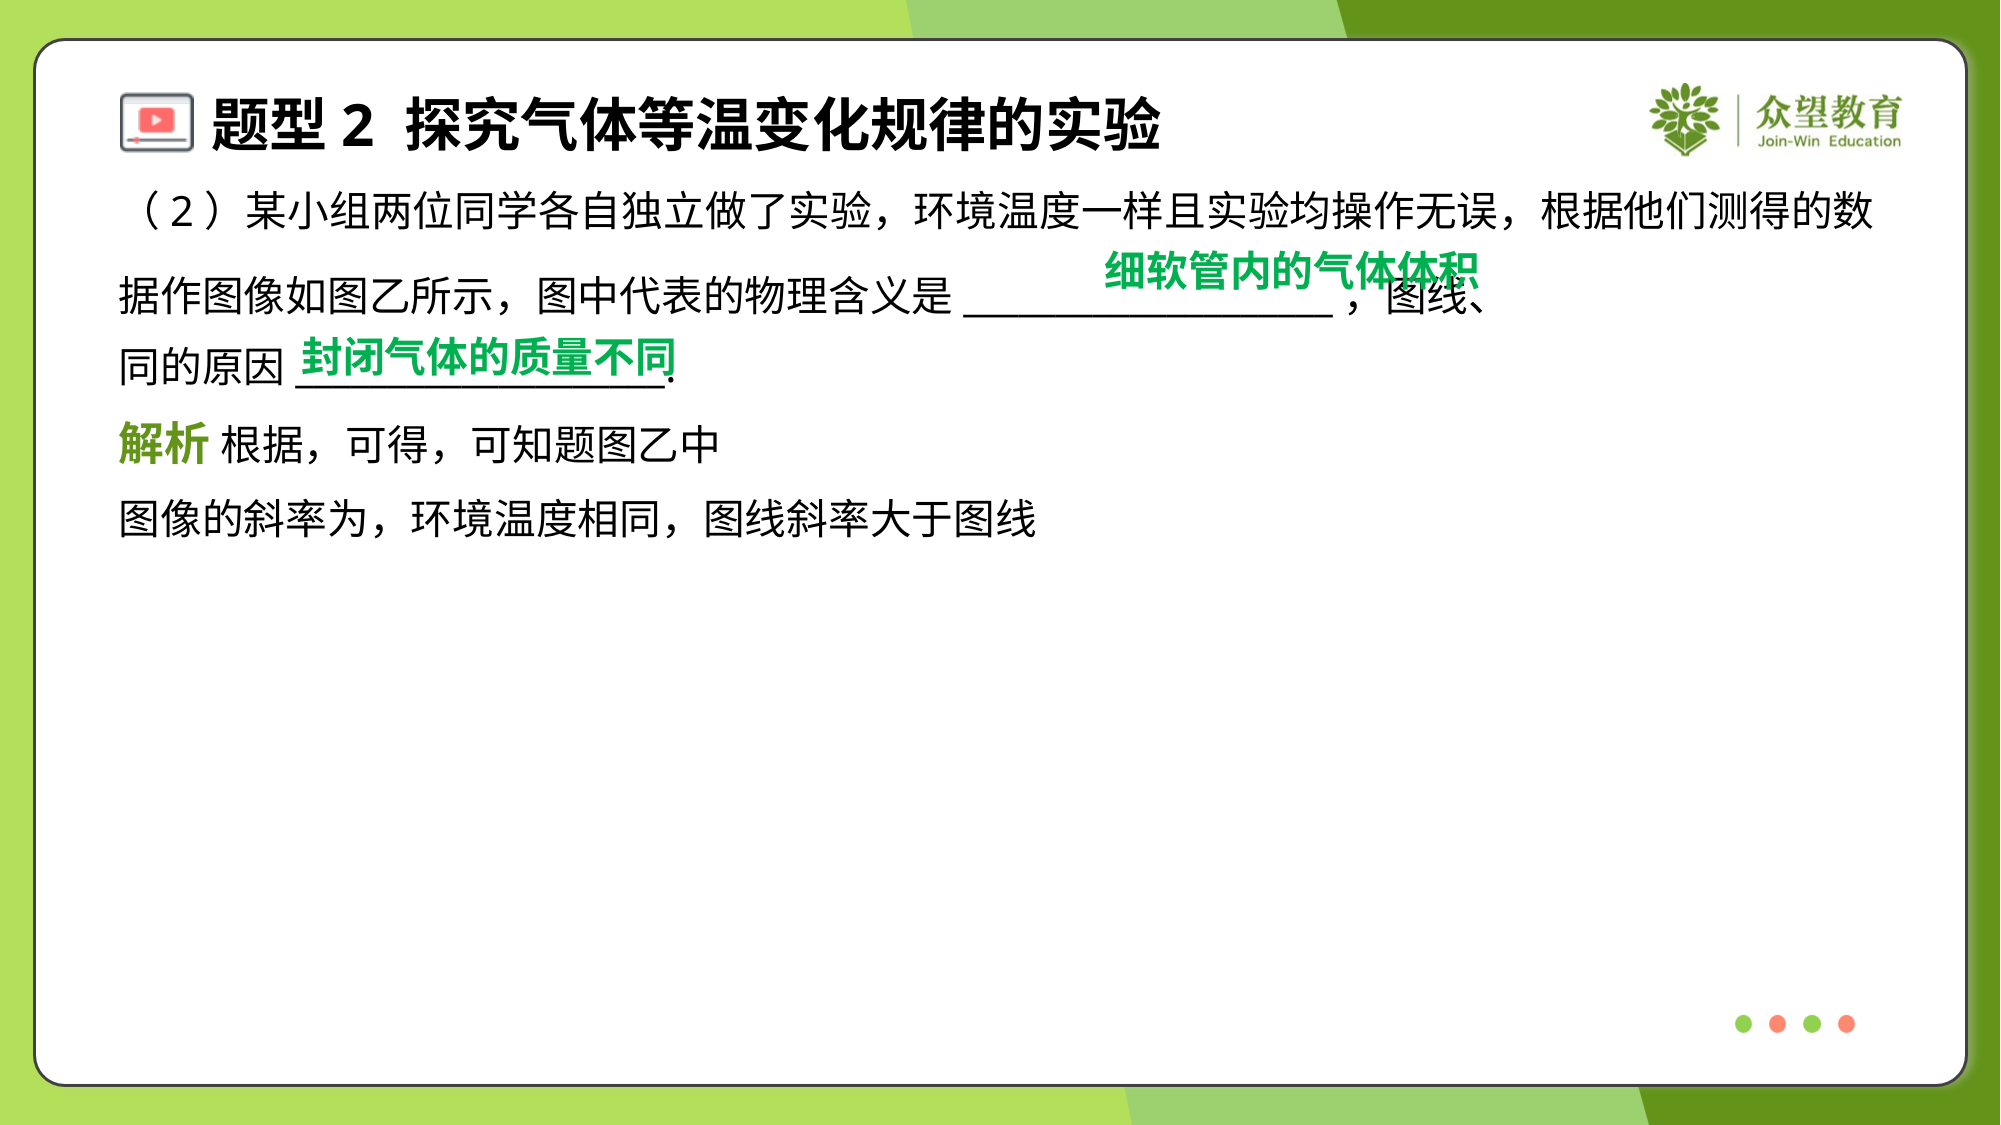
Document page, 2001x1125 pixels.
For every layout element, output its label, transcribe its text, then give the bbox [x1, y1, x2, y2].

text_box 封闭气体的质量不同 [286, 310, 692, 375]
picture [0, 0, 2000, 1125]
text_box 细软管内的气体体积 [1090, 242, 1496, 293]
